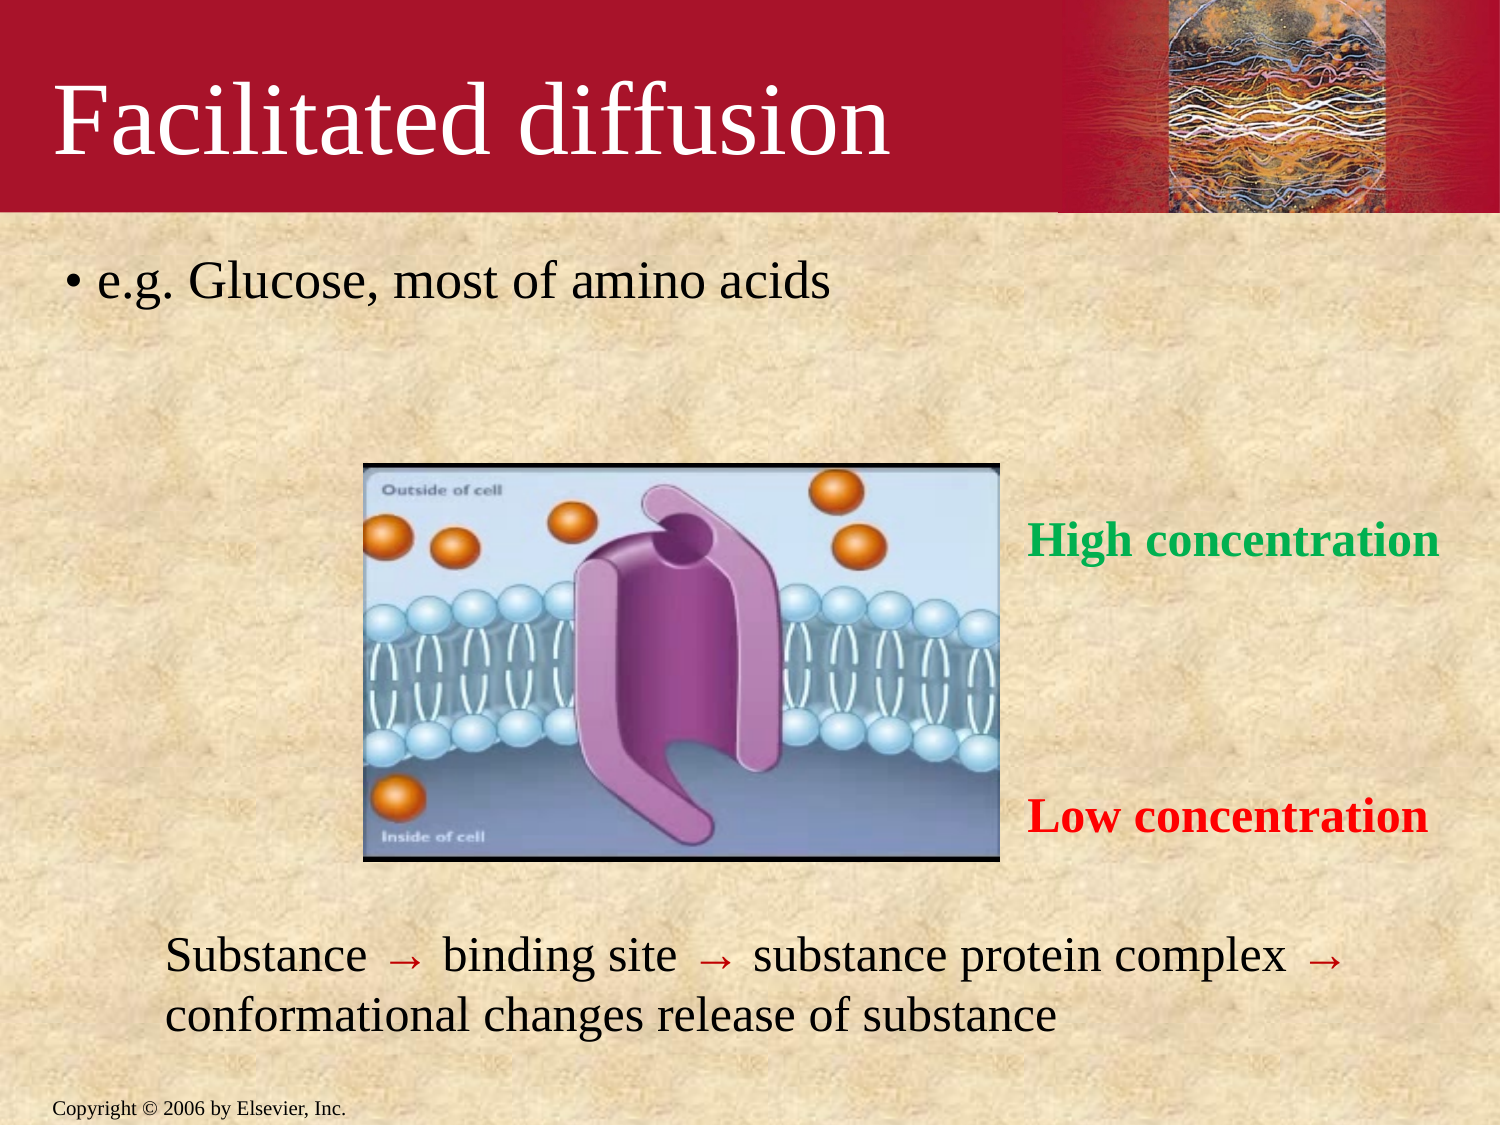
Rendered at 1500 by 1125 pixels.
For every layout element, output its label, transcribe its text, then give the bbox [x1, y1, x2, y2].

title Facilitated diffusion [37, 62, 1313, 163]
picture [0, 0, 1500, 1125]
text_box Substance → binding site → substance protein complex → conformational changes release of substance [150, 913, 1388, 1049]
text_box High concentration [1012, 499, 1463, 574]
text_box Low concentration [1012, 774, 1463, 850]
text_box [362, 462, 1001, 863]
text_box • e.g. Glucose, most of amino acids [50, 237, 850, 318]
